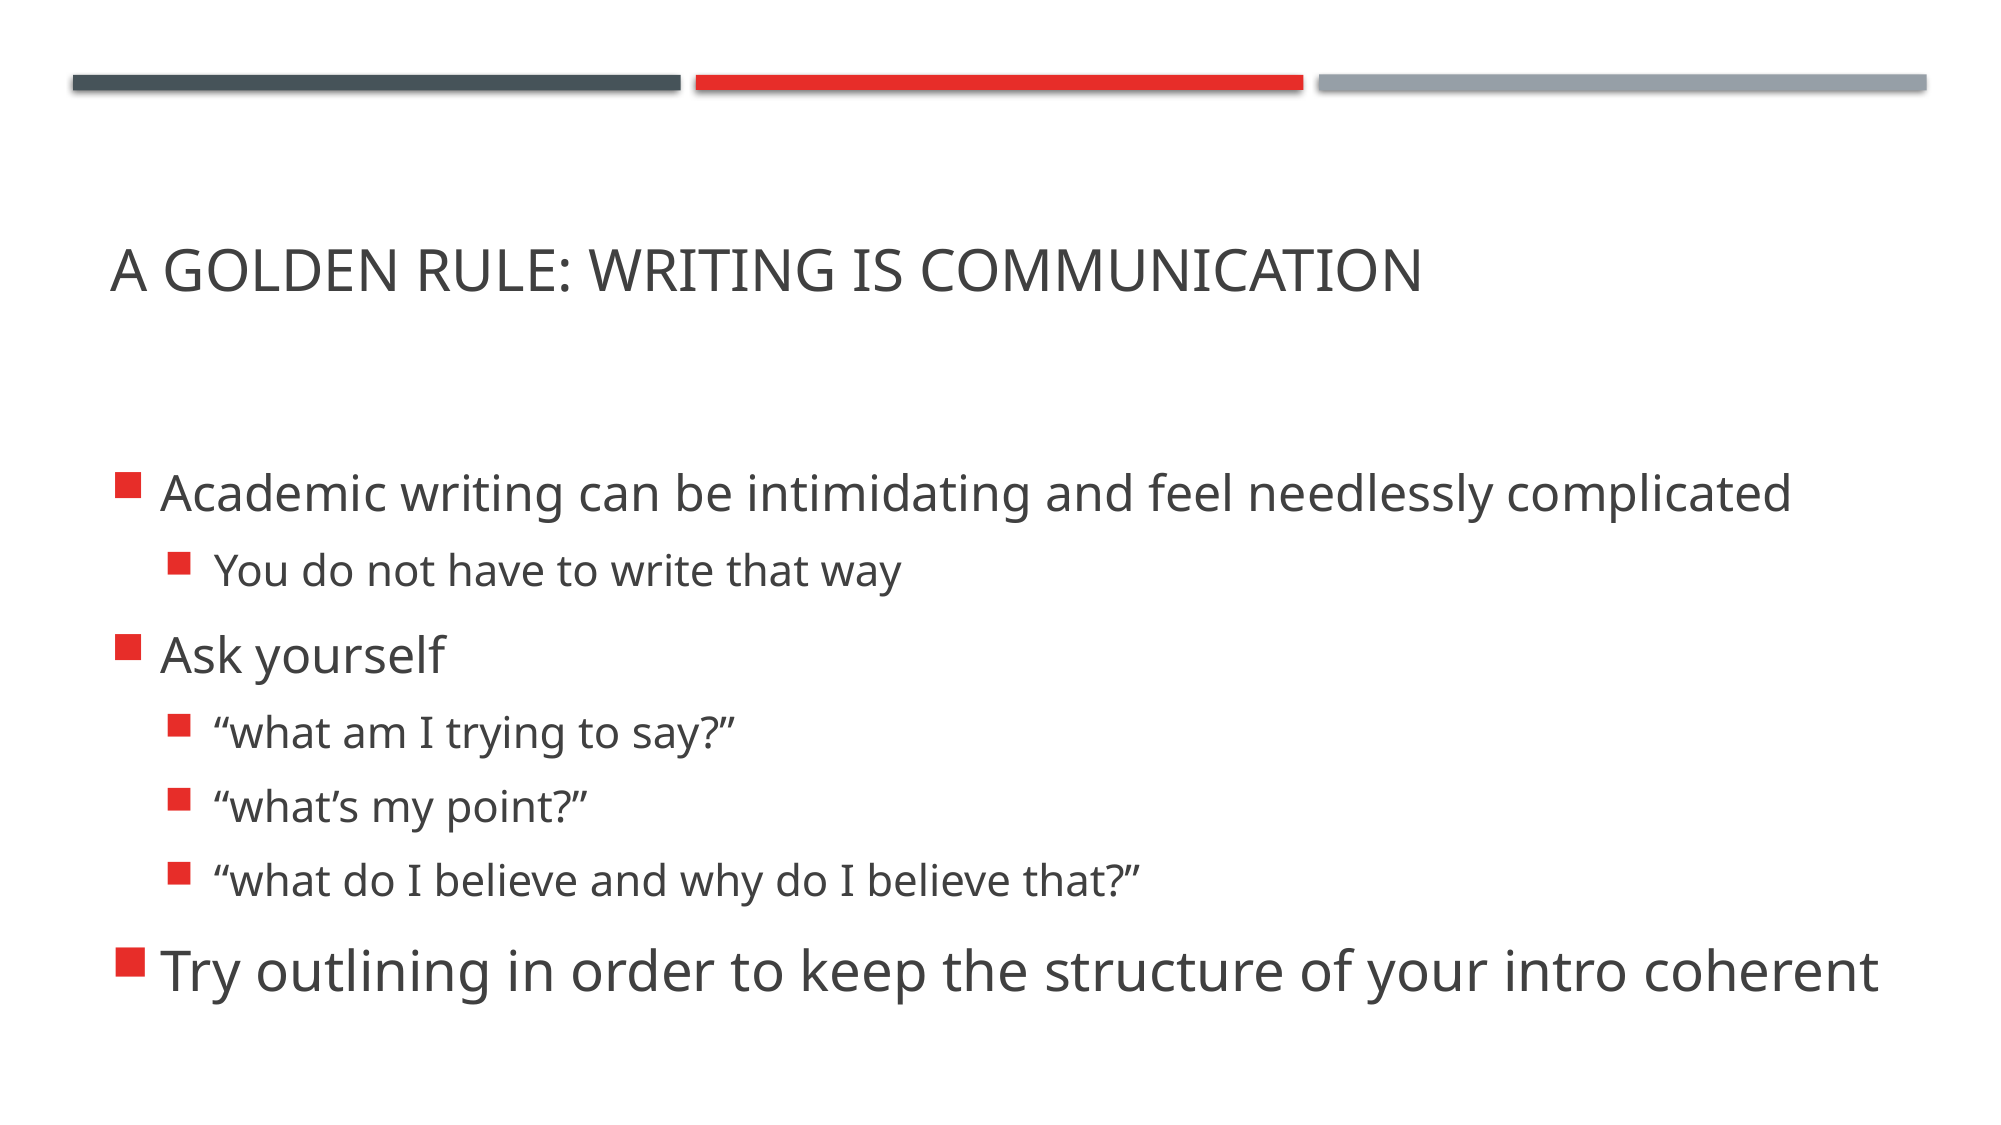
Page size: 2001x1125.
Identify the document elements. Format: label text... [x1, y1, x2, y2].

list Academic writing can be intimidating and feel needlessly complicated You do not have to write that way Ask yourself “what am I trying to say?” “what’s my point?” “what do I believe and why do I believe that?” Try outlining in order to keep the structure of your intro coherent [95, 447, 1905, 1044]
title A golden rule: Writing is communication [95, 115, 1905, 311]
